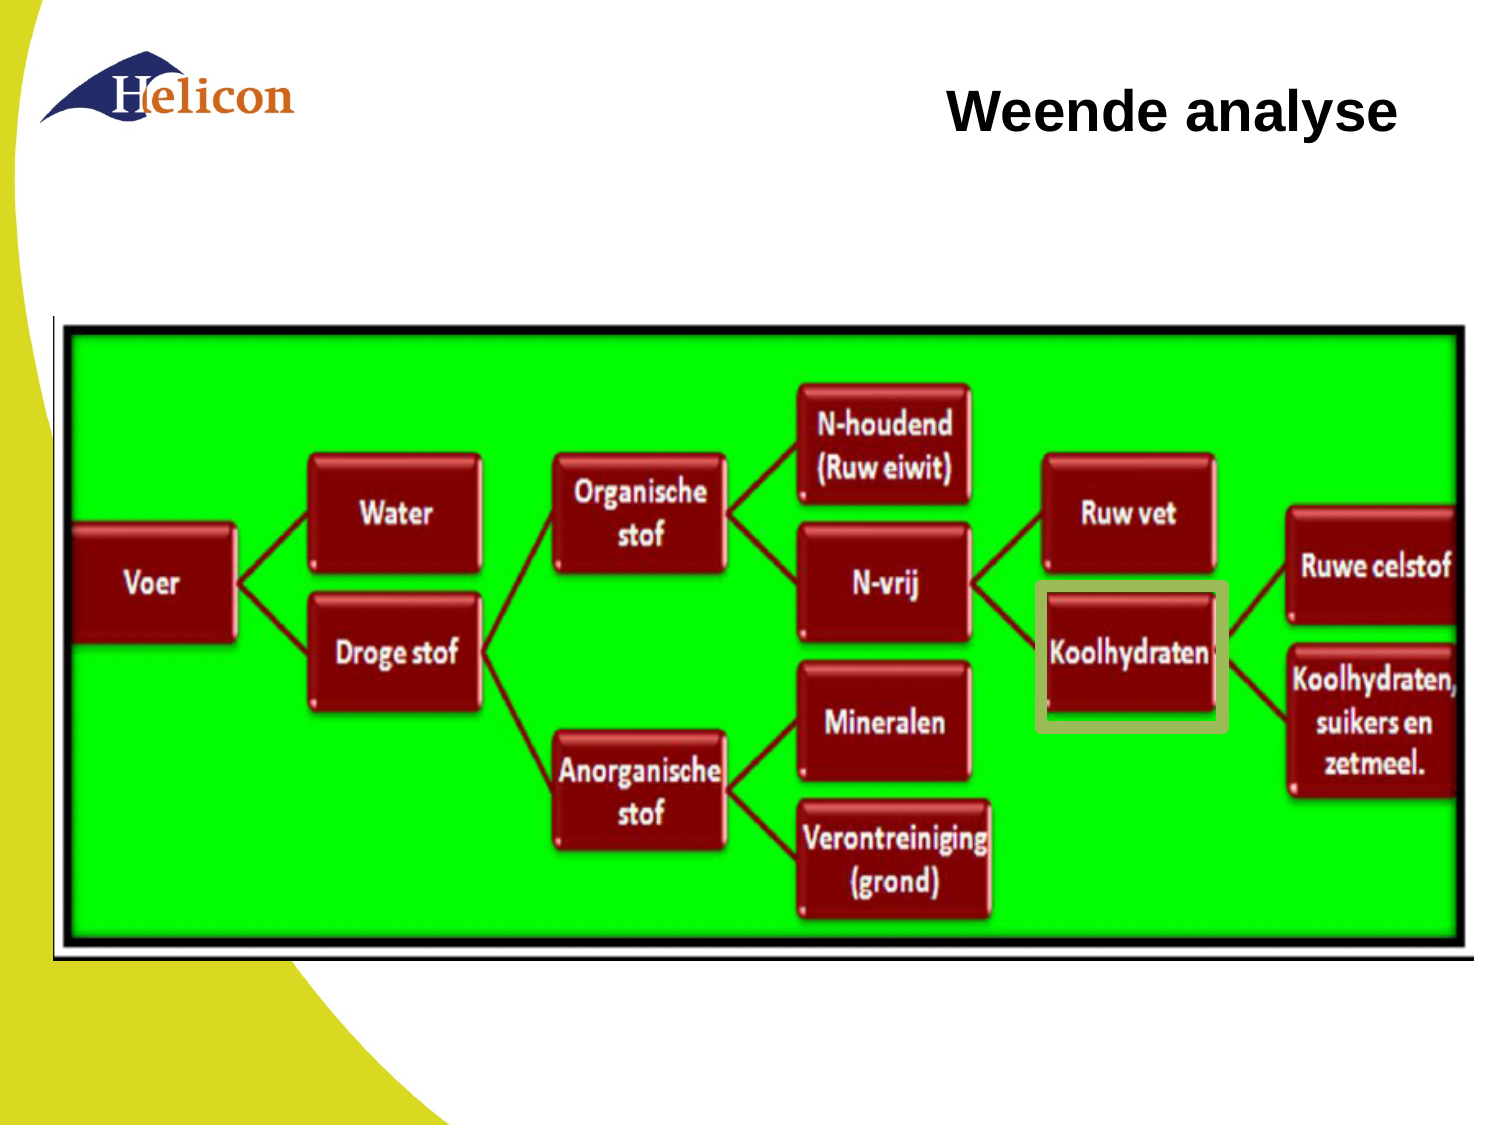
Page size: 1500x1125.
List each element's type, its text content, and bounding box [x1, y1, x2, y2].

title Weende analyse [324, 54, 1415, 161]
picture [0, 0, 1500, 1125]
